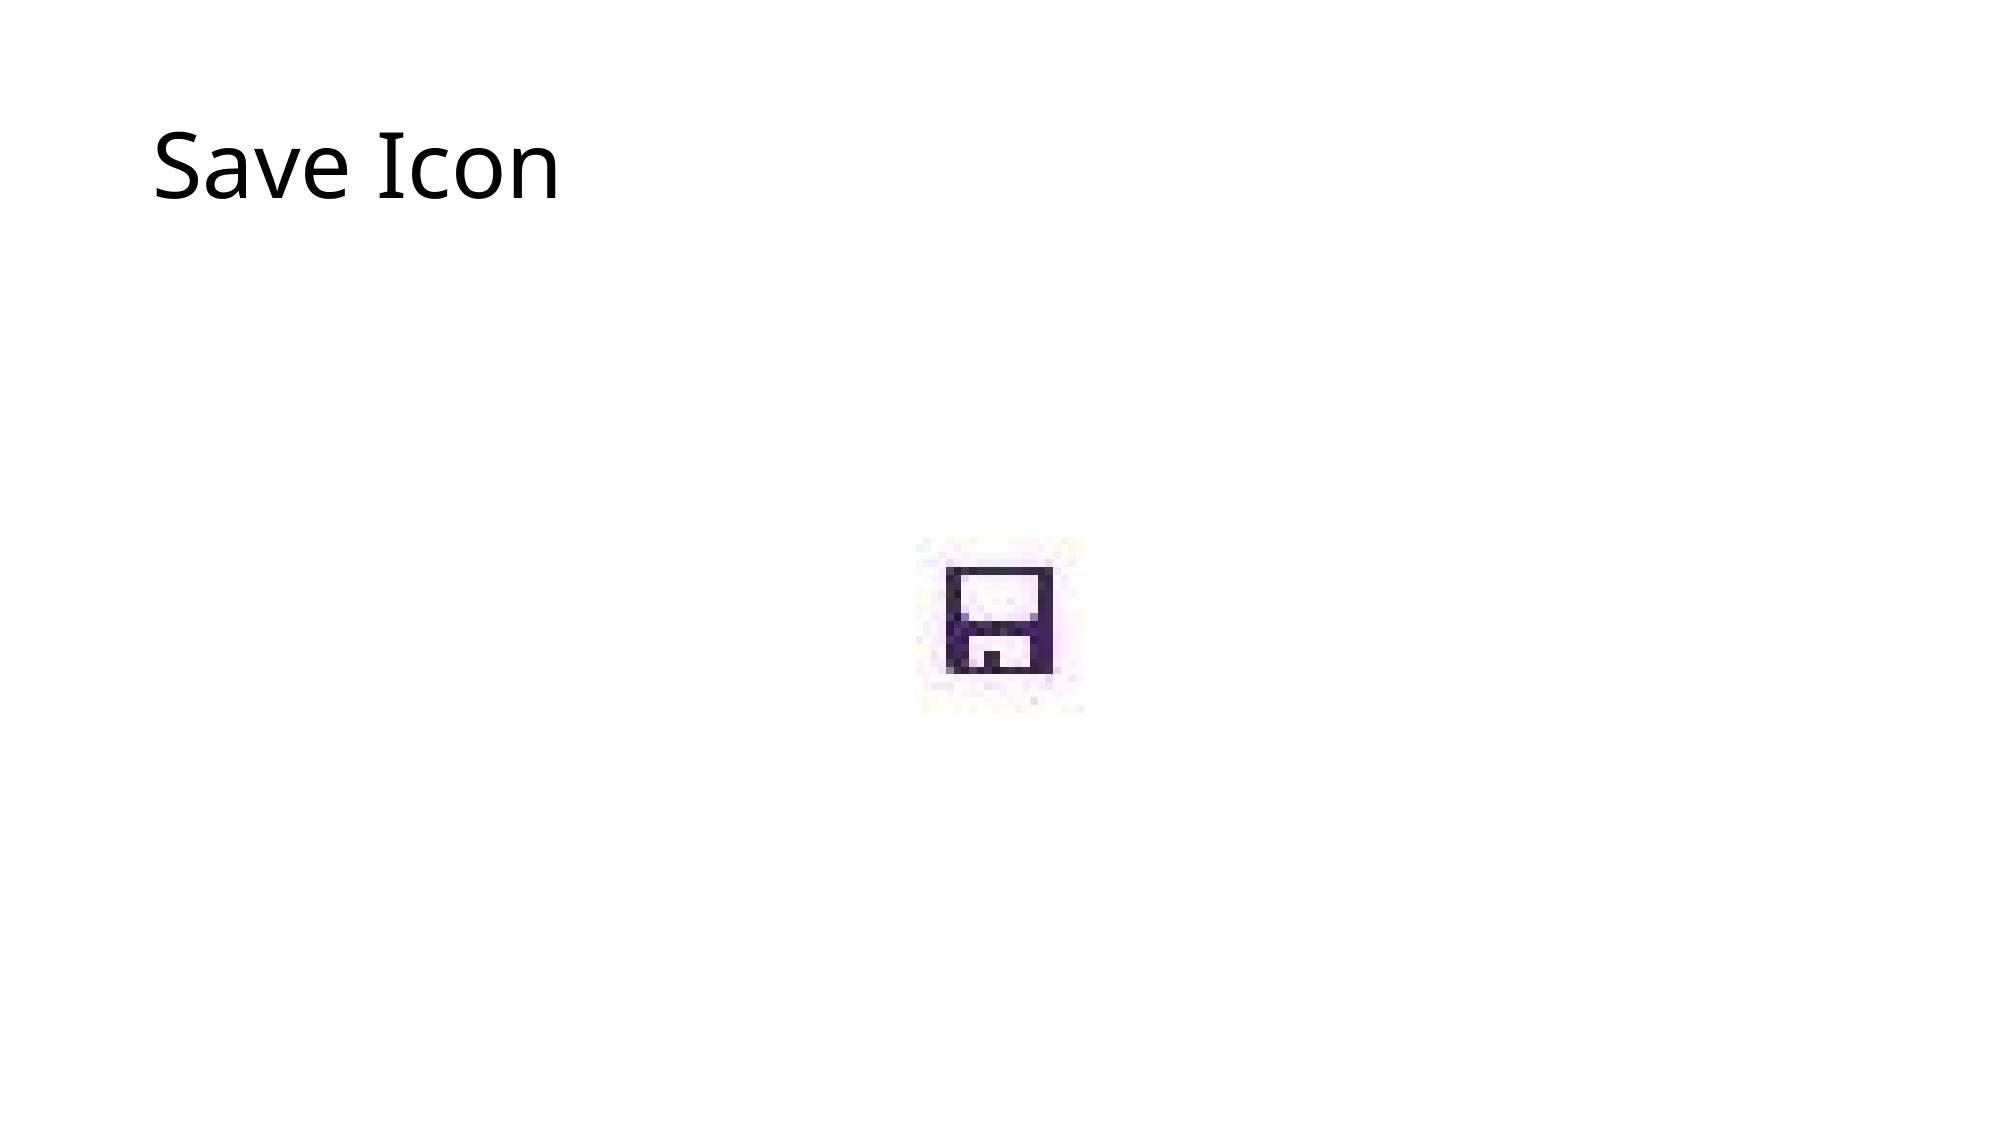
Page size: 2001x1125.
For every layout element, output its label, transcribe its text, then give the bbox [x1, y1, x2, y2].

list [916, 537, 1084, 713]
title Save Icon [137, 59, 1863, 278]
